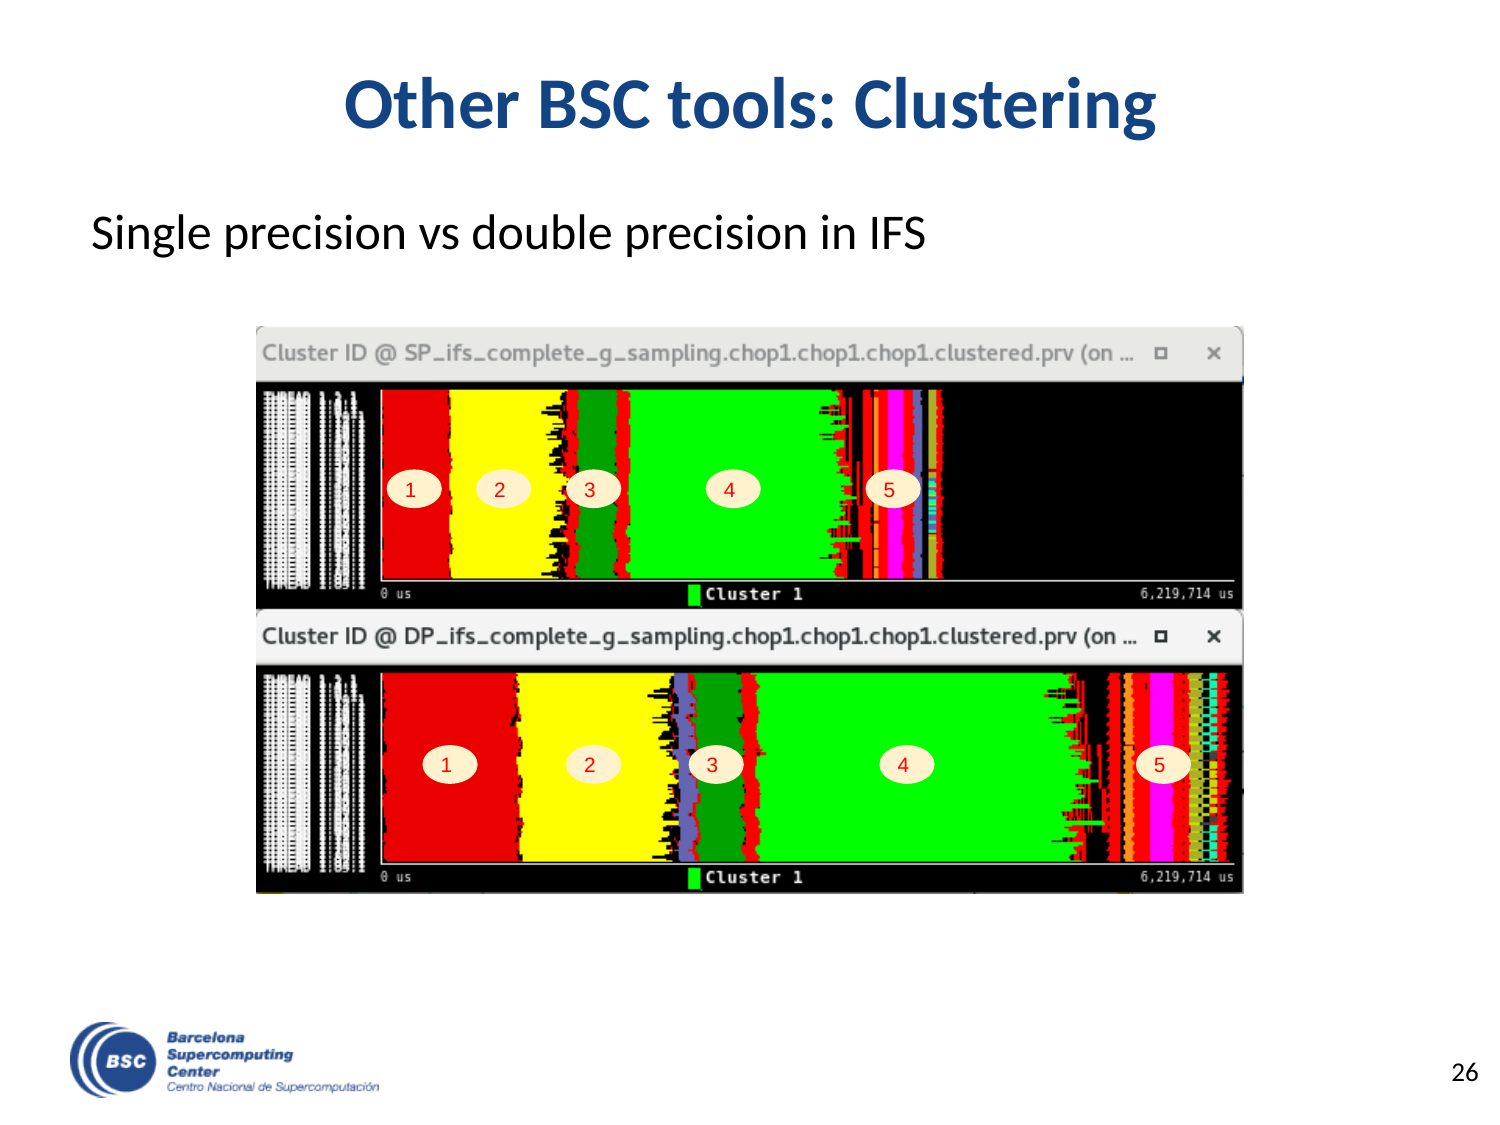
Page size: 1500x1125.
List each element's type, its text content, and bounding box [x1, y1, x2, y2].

list Single precision vs double precision in IFS [76, 199, 1427, 993]
title Other BSC tools: Clustering [76, 35, 1427, 174]
slide_number ‹#› [1403, 1038, 1494, 1125]
picture [70, 1022, 379, 1098]
picture [255, 326, 1244, 894]
